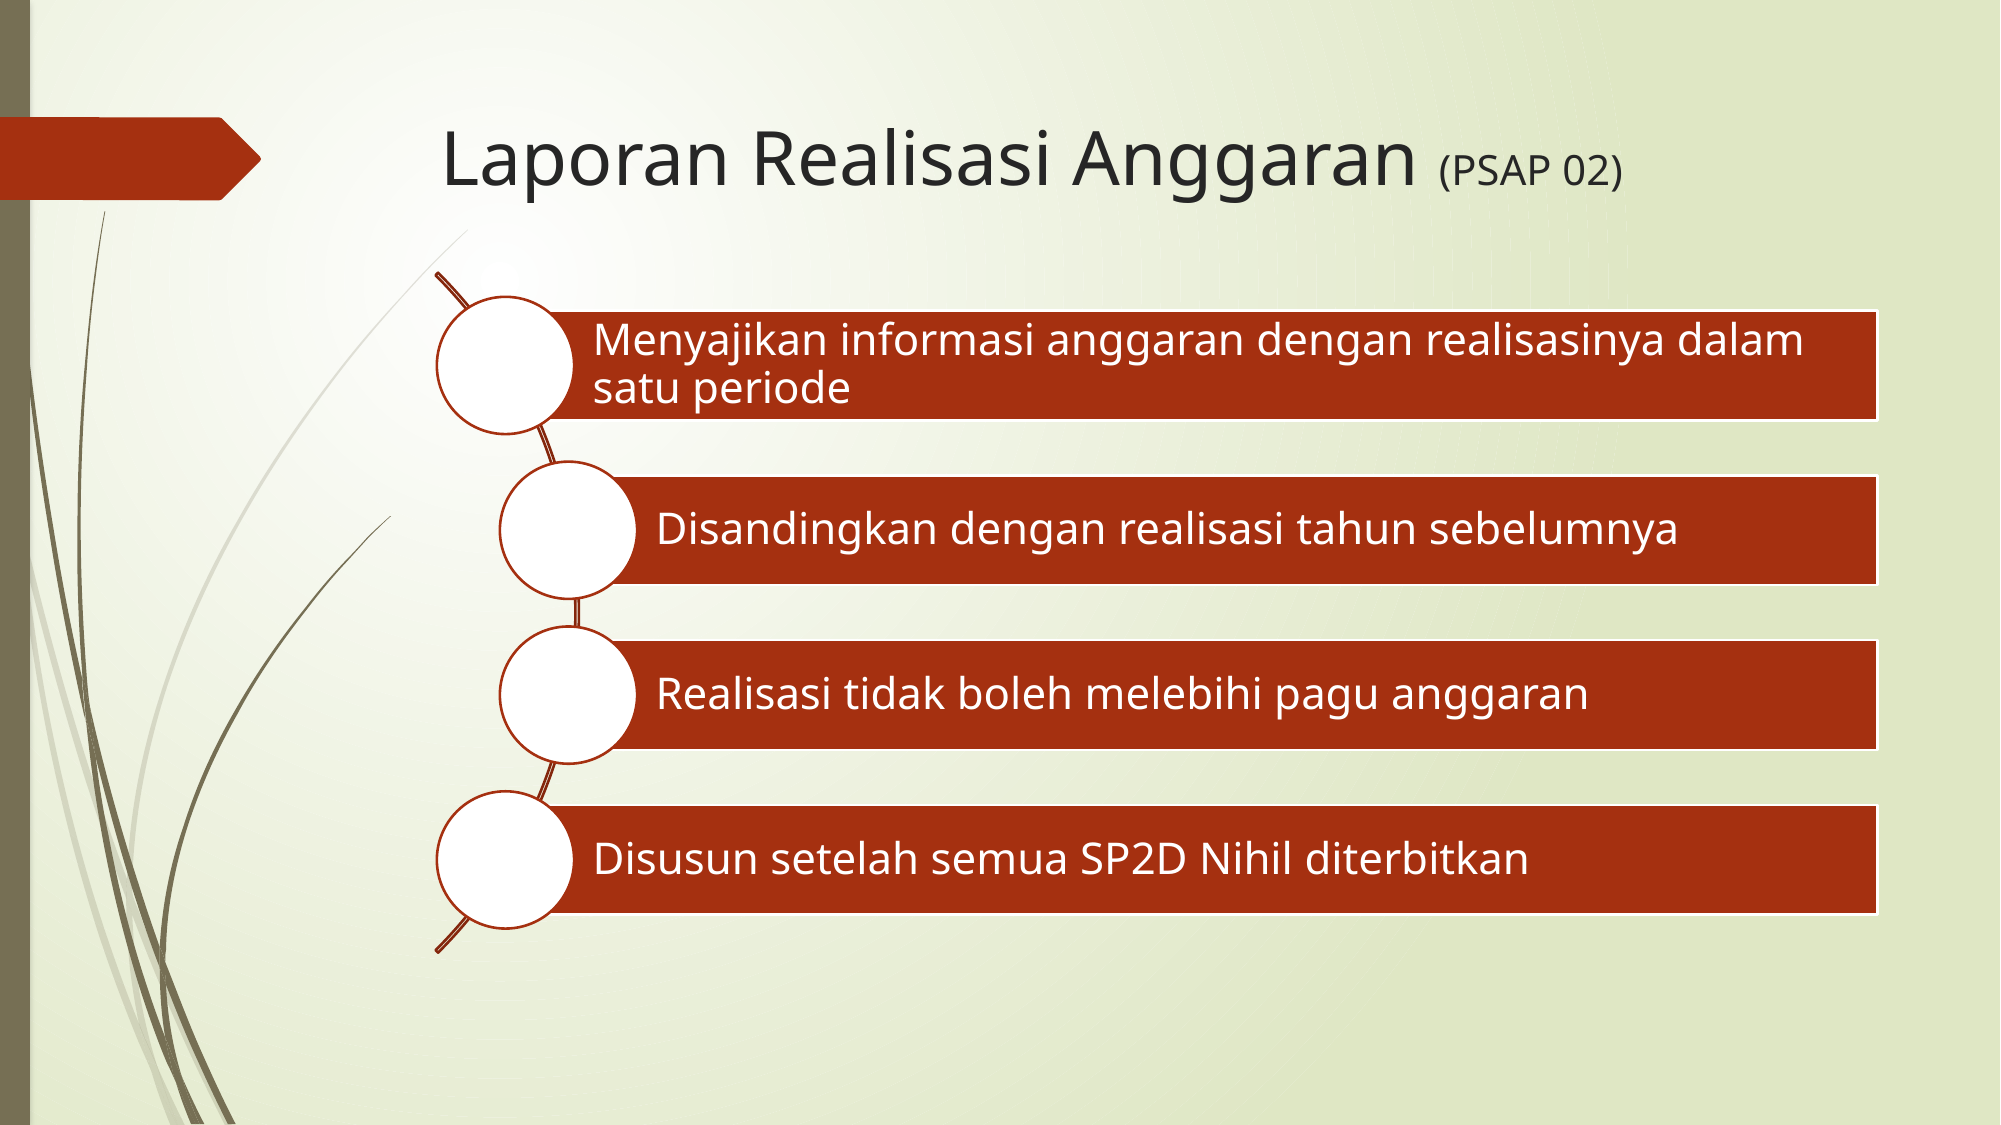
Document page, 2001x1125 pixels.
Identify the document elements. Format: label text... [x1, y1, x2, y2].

title Laporan Realisasi Anggaran (PSAP 02) [425, 102, 1888, 255]
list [424, 255, 1888, 971]
